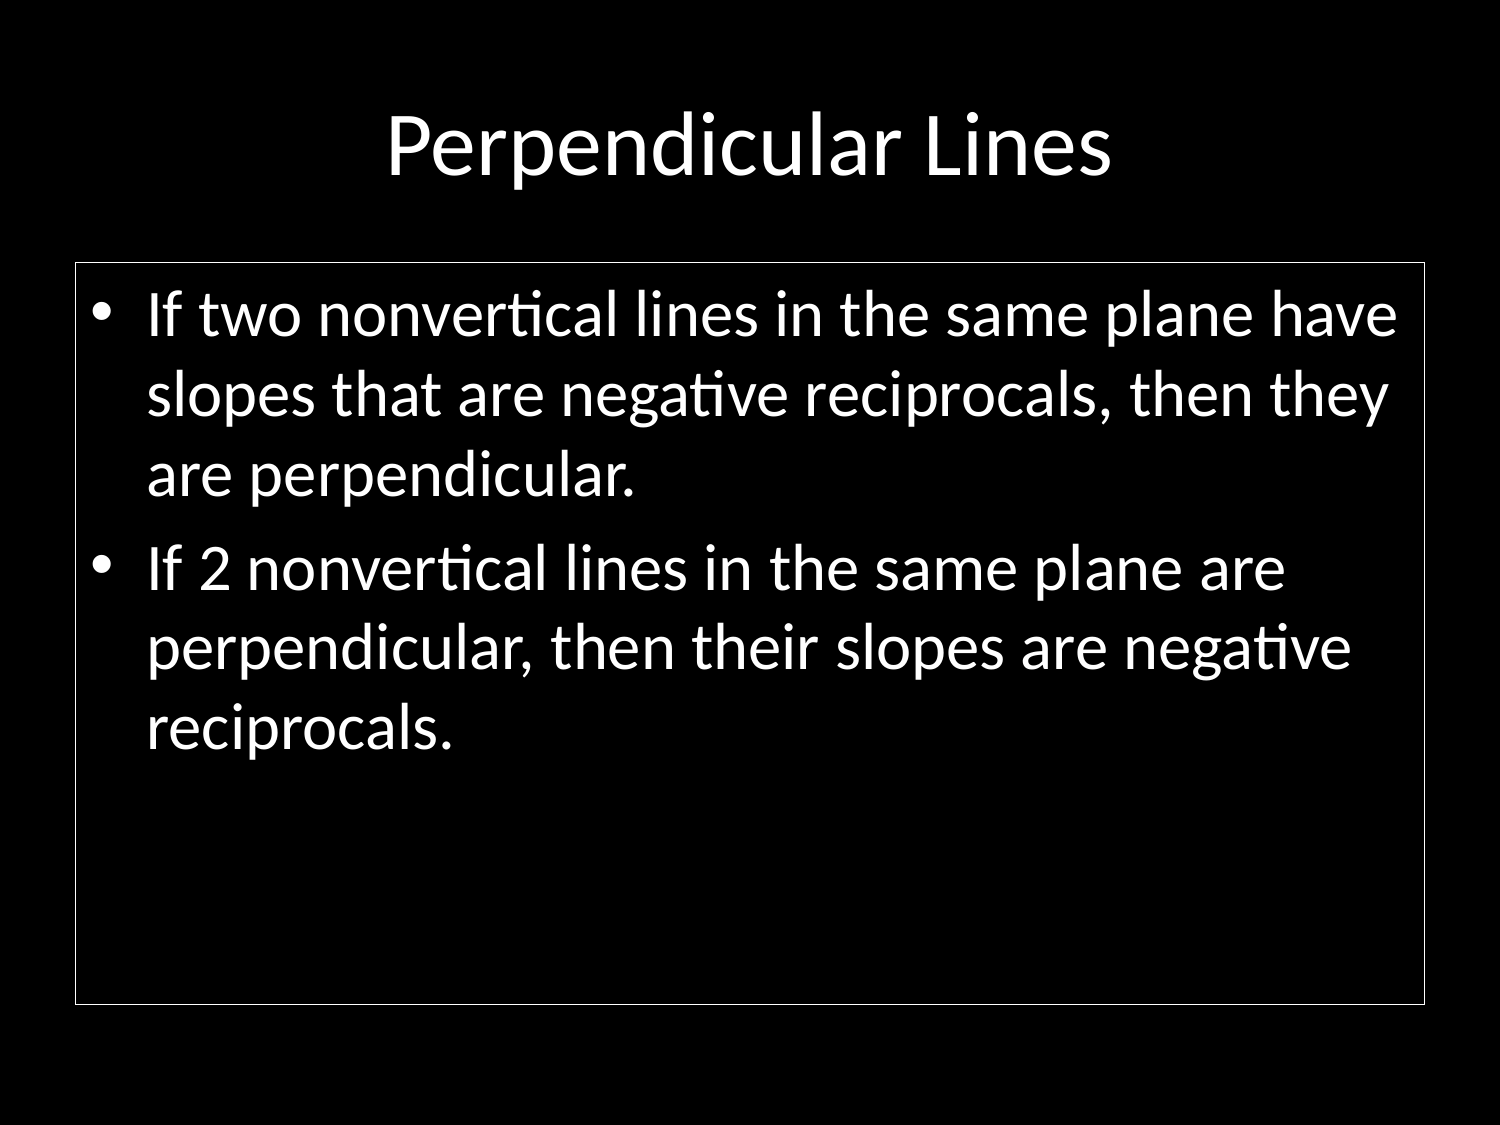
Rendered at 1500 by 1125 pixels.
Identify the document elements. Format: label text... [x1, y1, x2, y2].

title Perpendicular Lines [75, 45, 1425, 233]
list If two nonvertical lines in the same plane have slopes that are negative reciprocals, then they are perpendicular. If 2 nonvertical lines in the same plane are perpendicular, then their slopes are negative reciprocals. [75, 262, 1425, 1005]
